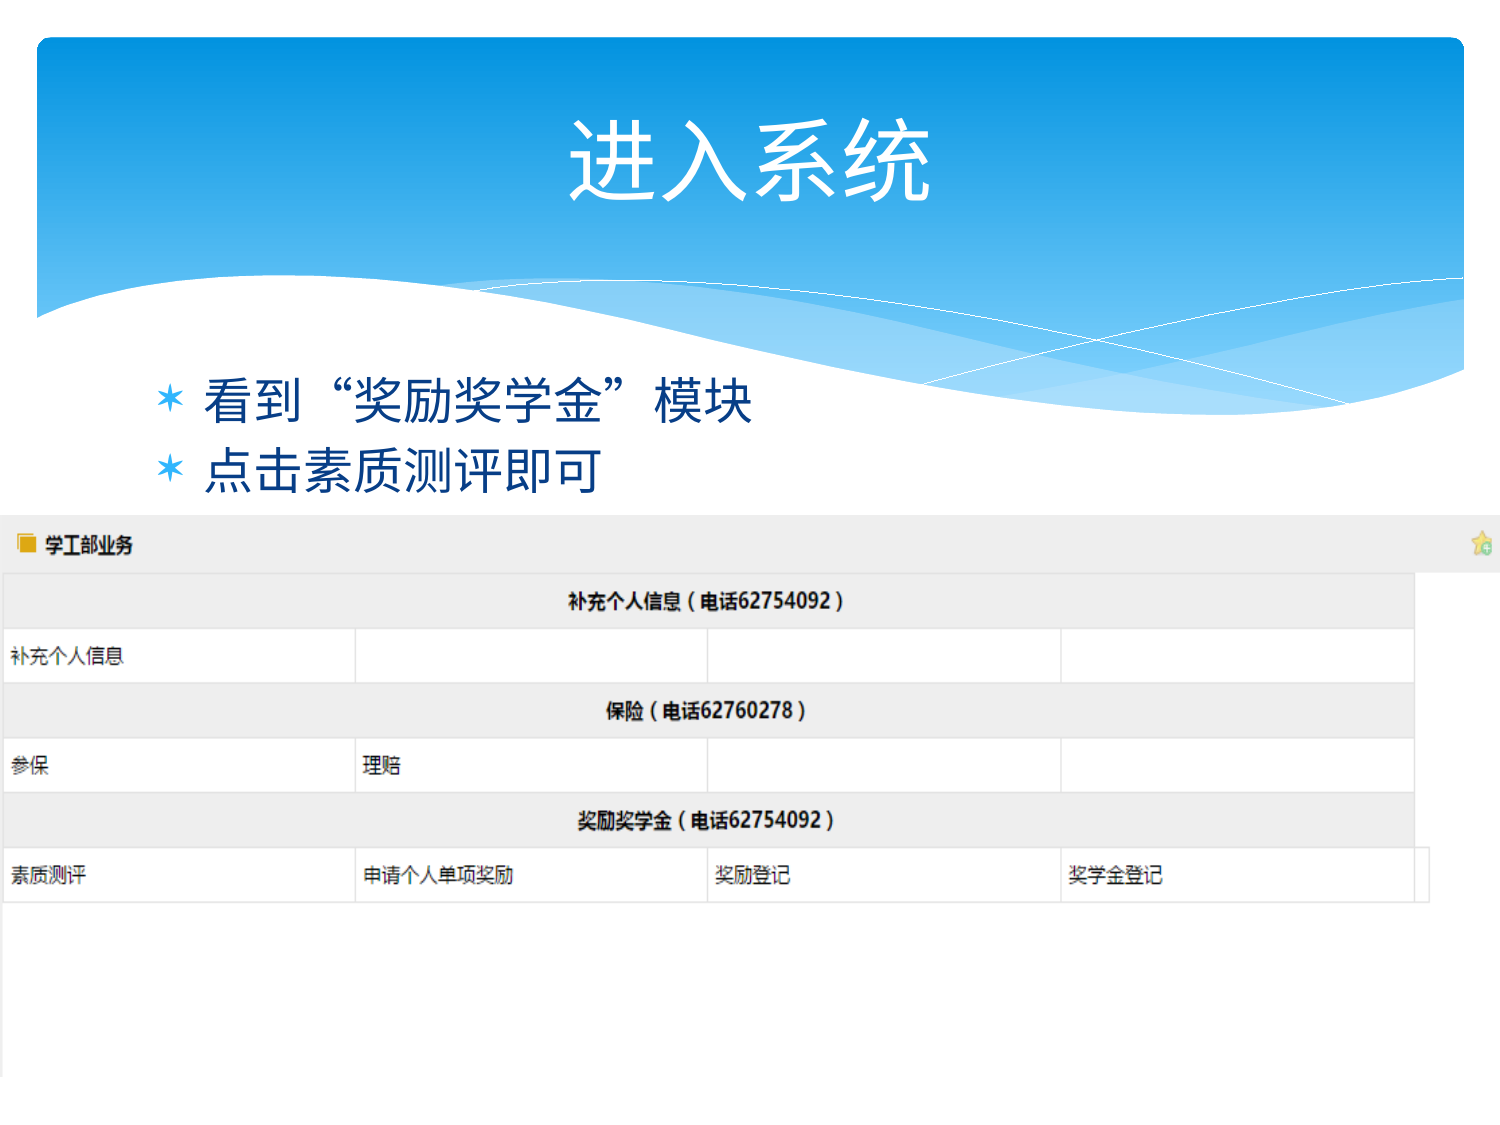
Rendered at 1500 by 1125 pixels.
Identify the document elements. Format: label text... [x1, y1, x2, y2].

title 进入系统 [75, 55, 1425, 261]
picture [0, 514, 1500, 1077]
list 看到“奖励奖学金”模块 点击素质测评即可 [143, 361, 1359, 513]
